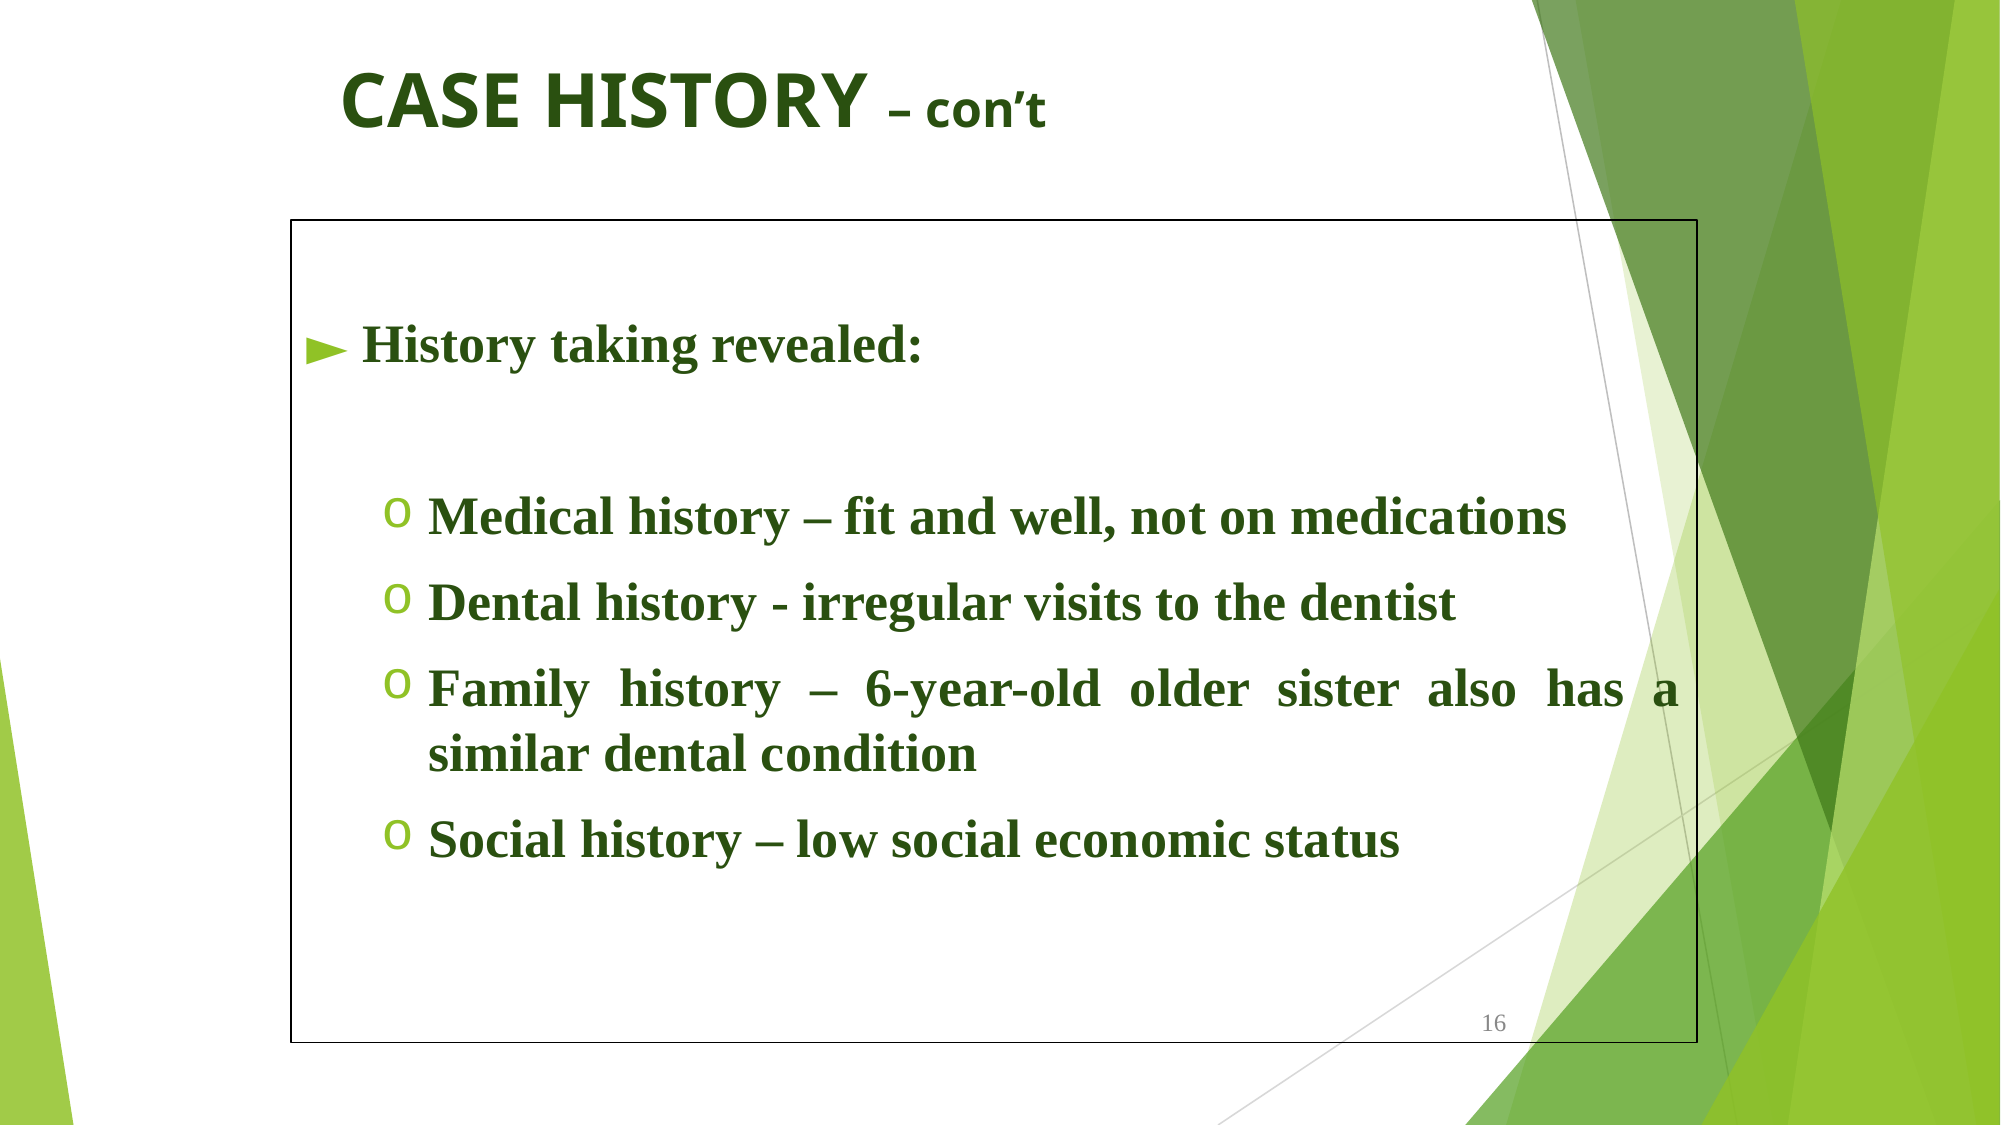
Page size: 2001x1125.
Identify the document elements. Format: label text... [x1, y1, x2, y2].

title CASE HISTORY – con’t [324, 45, 1675, 185]
slide_number 16 [1409, 991, 1522, 1051]
list History taking revealed: Medical history – fit and well, not on medications Dental history - irregular visits to the dentist Family history – 6-year-old older sister also has a similar dental condition Social history – low social economic status [291, 219, 1697, 1043]
